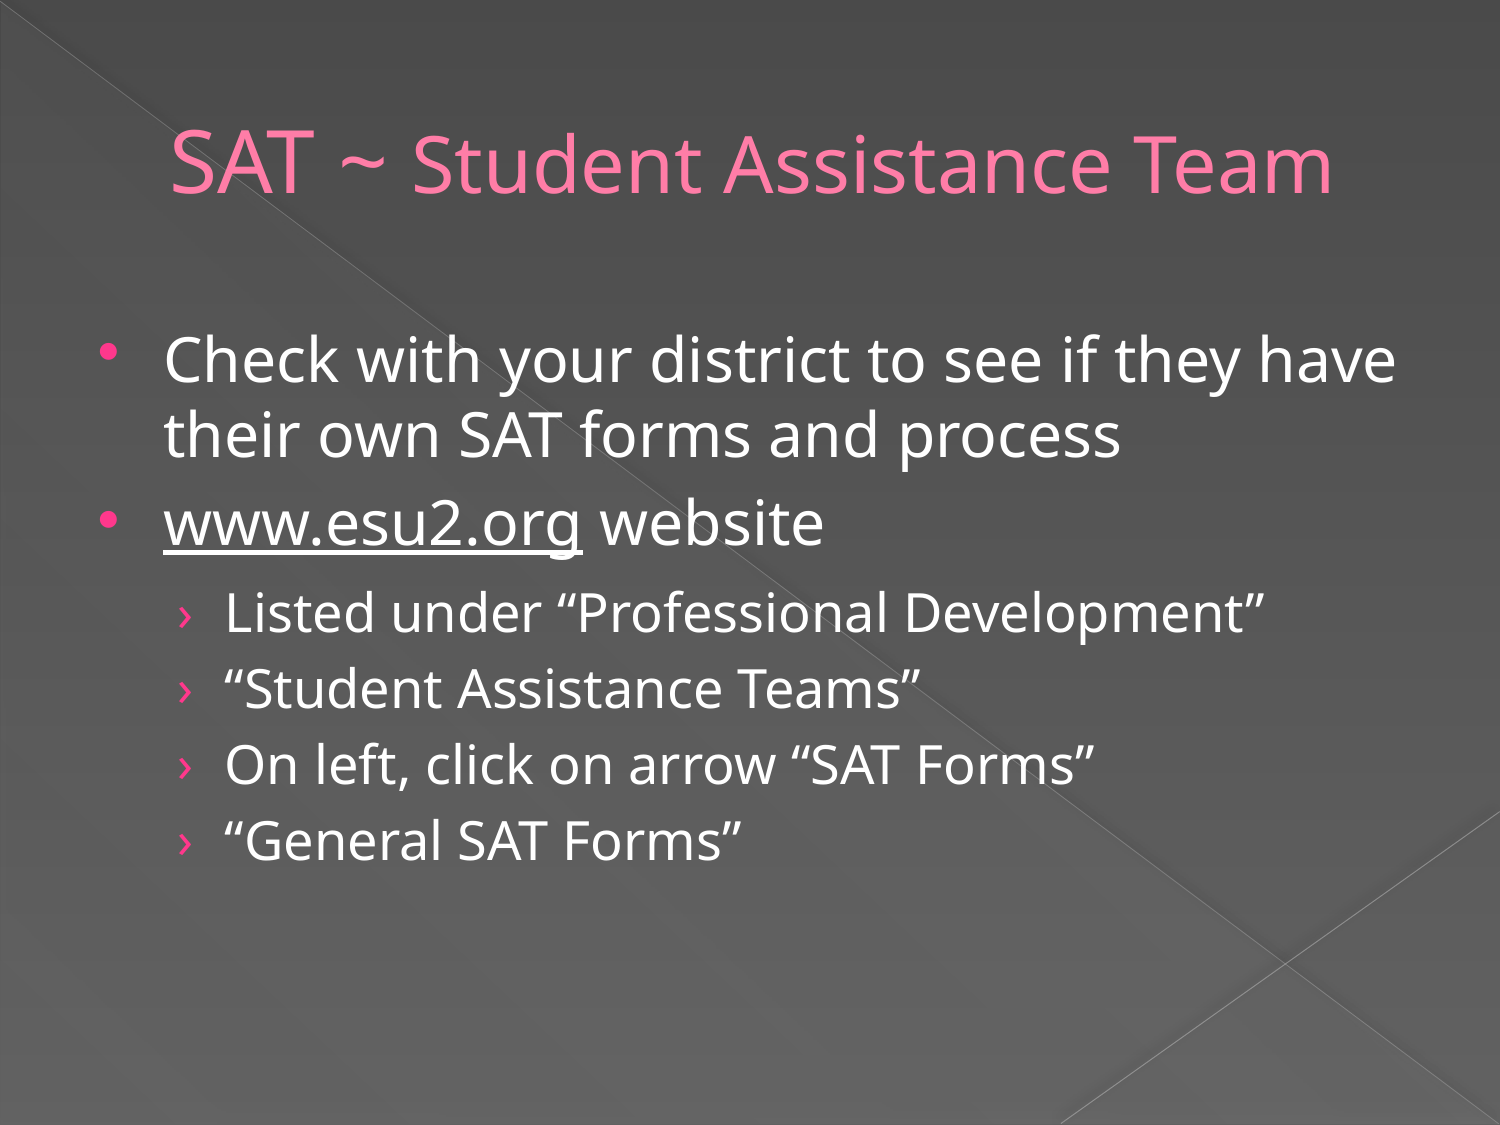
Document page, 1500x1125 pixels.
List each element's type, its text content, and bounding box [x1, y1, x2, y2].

title SAT ~ Student Assistance Team [75, 43, 1425, 225]
list Check with your district to see if they have their own SAT forms and process www.esu2.org website Listed under “Professional Development” “Student Assistance Teams” On left, click on arrow “SAT Forms” “General SAT Forms” [75, 225, 1425, 976]
